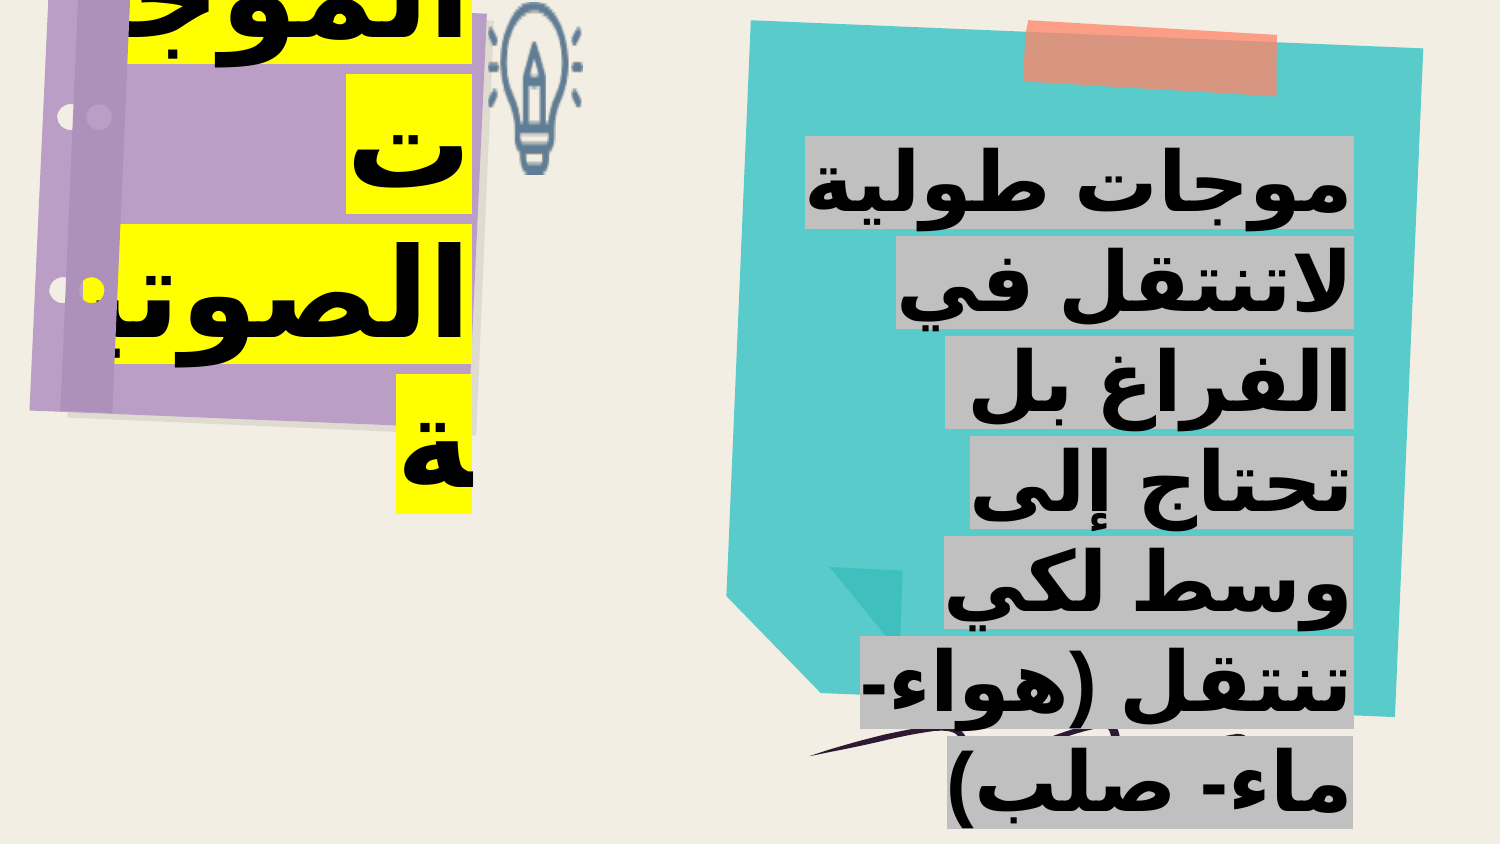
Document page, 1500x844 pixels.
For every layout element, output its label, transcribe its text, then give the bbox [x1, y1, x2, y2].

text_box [29, 0, 495, 436]
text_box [726, 19, 1424, 718]
text_box موجات طولية لاتنتقل في الفراغ بل تحتاج إلى وسط لكي تنتقل (هواء- ماء- صلب) [750, 727, 1369, 836]
picture [488, 2, 584, 176]
